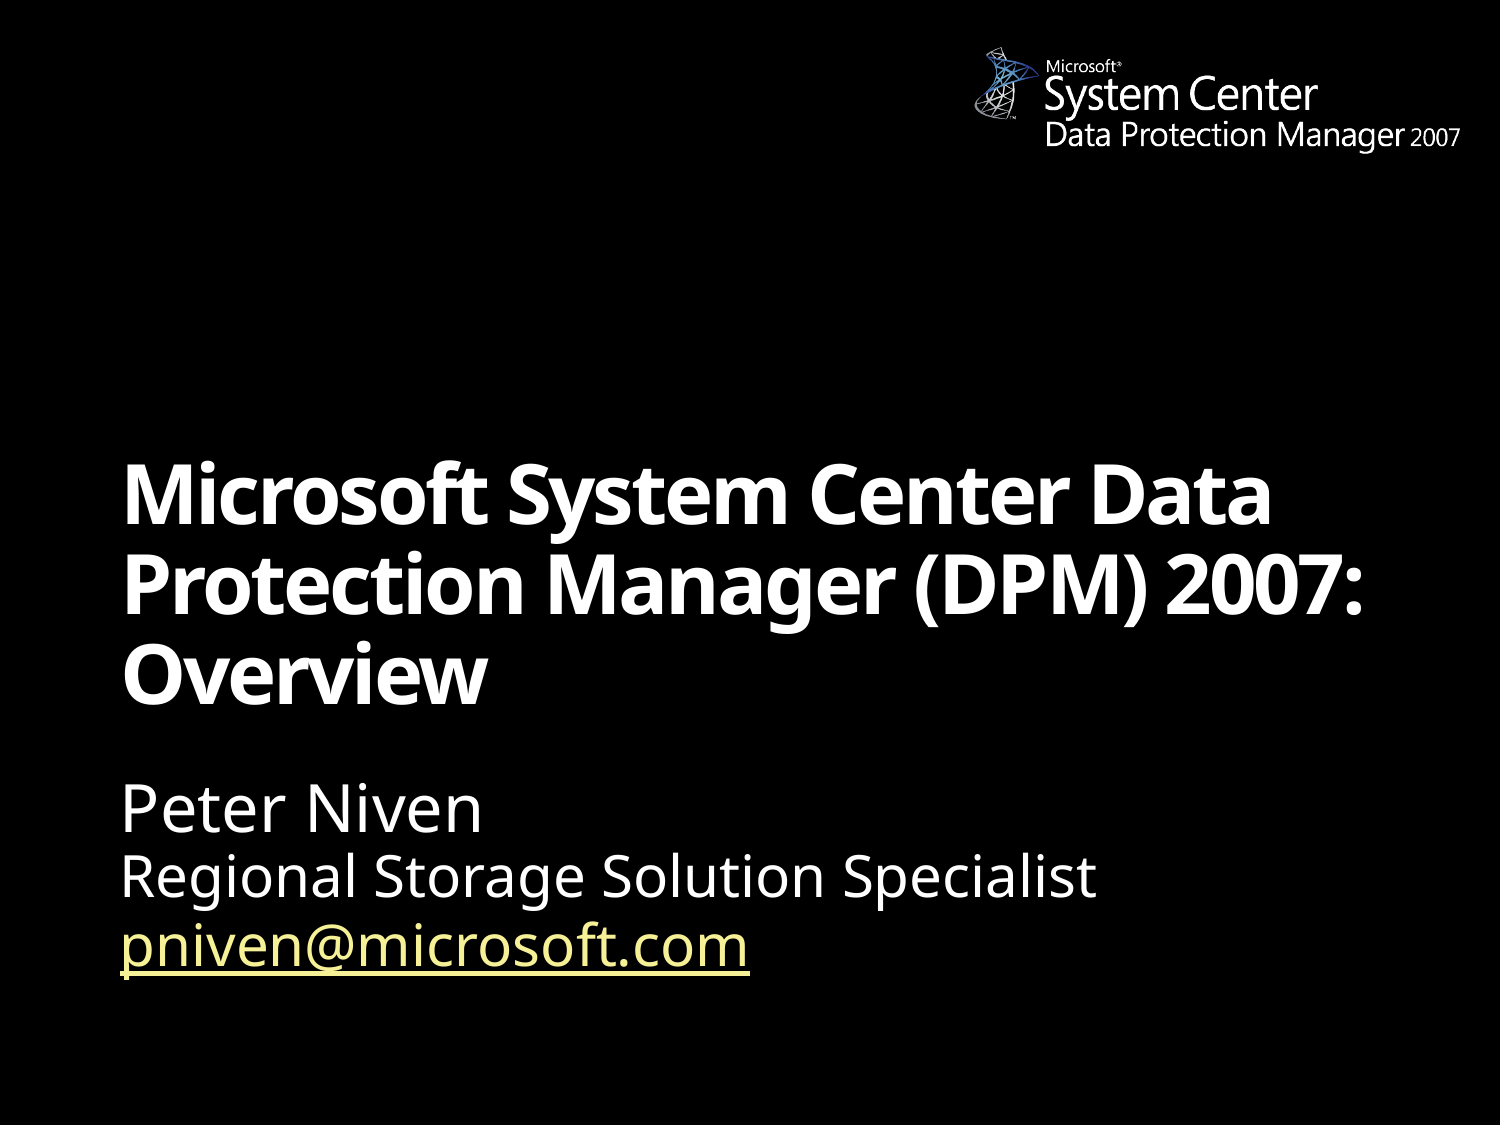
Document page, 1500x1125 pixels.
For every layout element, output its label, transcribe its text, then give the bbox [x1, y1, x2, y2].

picture [974, 47, 1461, 154]
subtitle Peter Niven Regional Storage Solution Specialist pniven@microsoft.com [119, 774, 1380, 851]
title Microsoft System Center Data Protection Manager (DPM) 2007: Overview [119, 462, 1381, 713]
